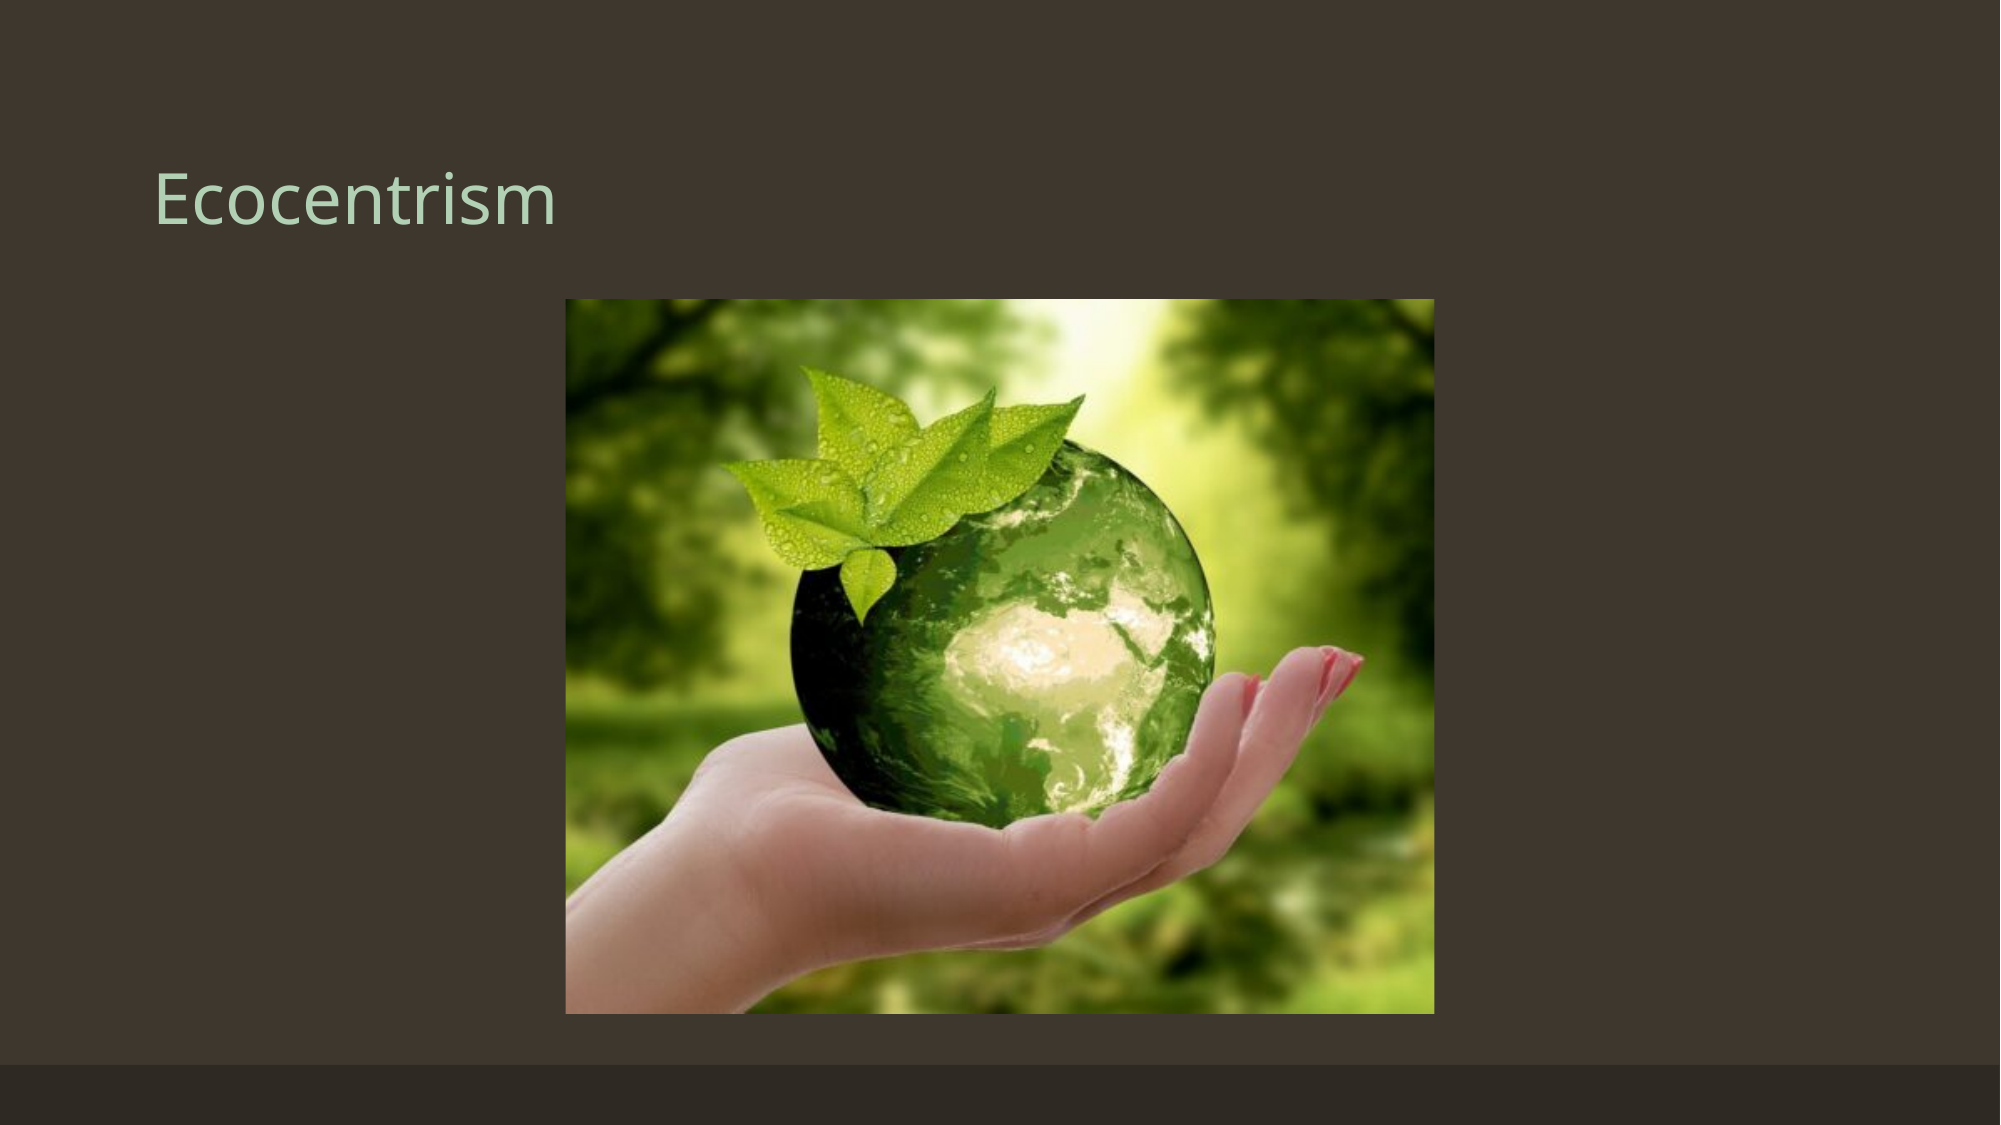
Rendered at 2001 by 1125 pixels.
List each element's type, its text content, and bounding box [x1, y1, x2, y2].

title Ecocentrism [137, 59, 1863, 248]
picture [565, 299, 1435, 1014]
